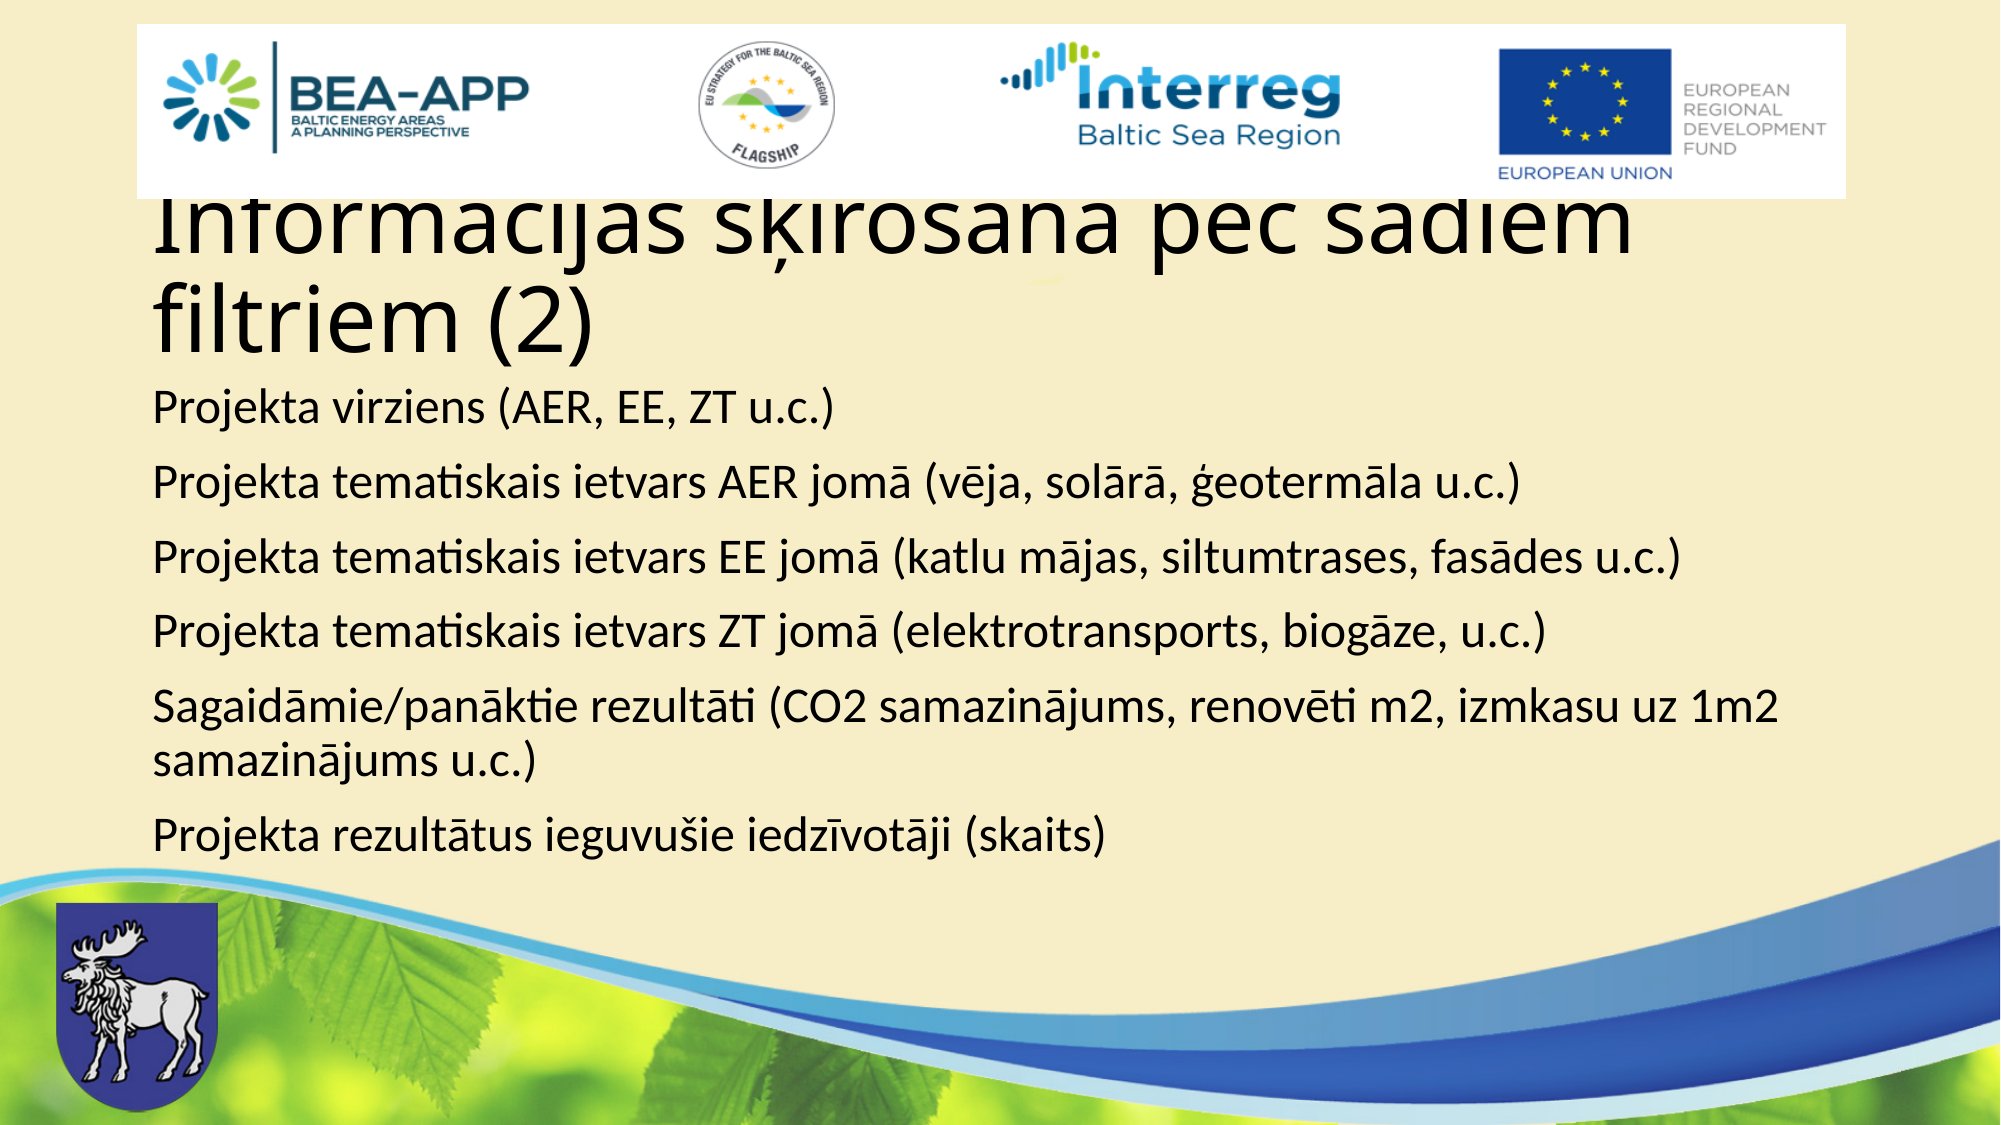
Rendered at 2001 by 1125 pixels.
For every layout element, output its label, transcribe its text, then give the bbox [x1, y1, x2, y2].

picture [0, 0, 2001, 1125]
title Informācijas šķirošana pēc šādiem filtriem (2) [137, 199, 1863, 348]
list Projekta virziens (AER, EE, ZT u.c.) Projekta tematiskais ietvars AER jomā (vēja, solārā, ģeotermāla u.c.) Projekta tematiskais ietvars EE jomā (katlu mājas, siltumtrases, fasādes u.c.) Projekta tematiskais ietvars ZT jomā (elektrotransports, biogāze, u.c.) Sagaidāmie/panāktie rezultāti (CO2 samazinājums, renovēti m2, izmkasu uz 1m2 samazinājums u.c.) Projekta rezultātus ieguvušie iedzīvotāji (skaits) [137, 372, 1863, 1087]
